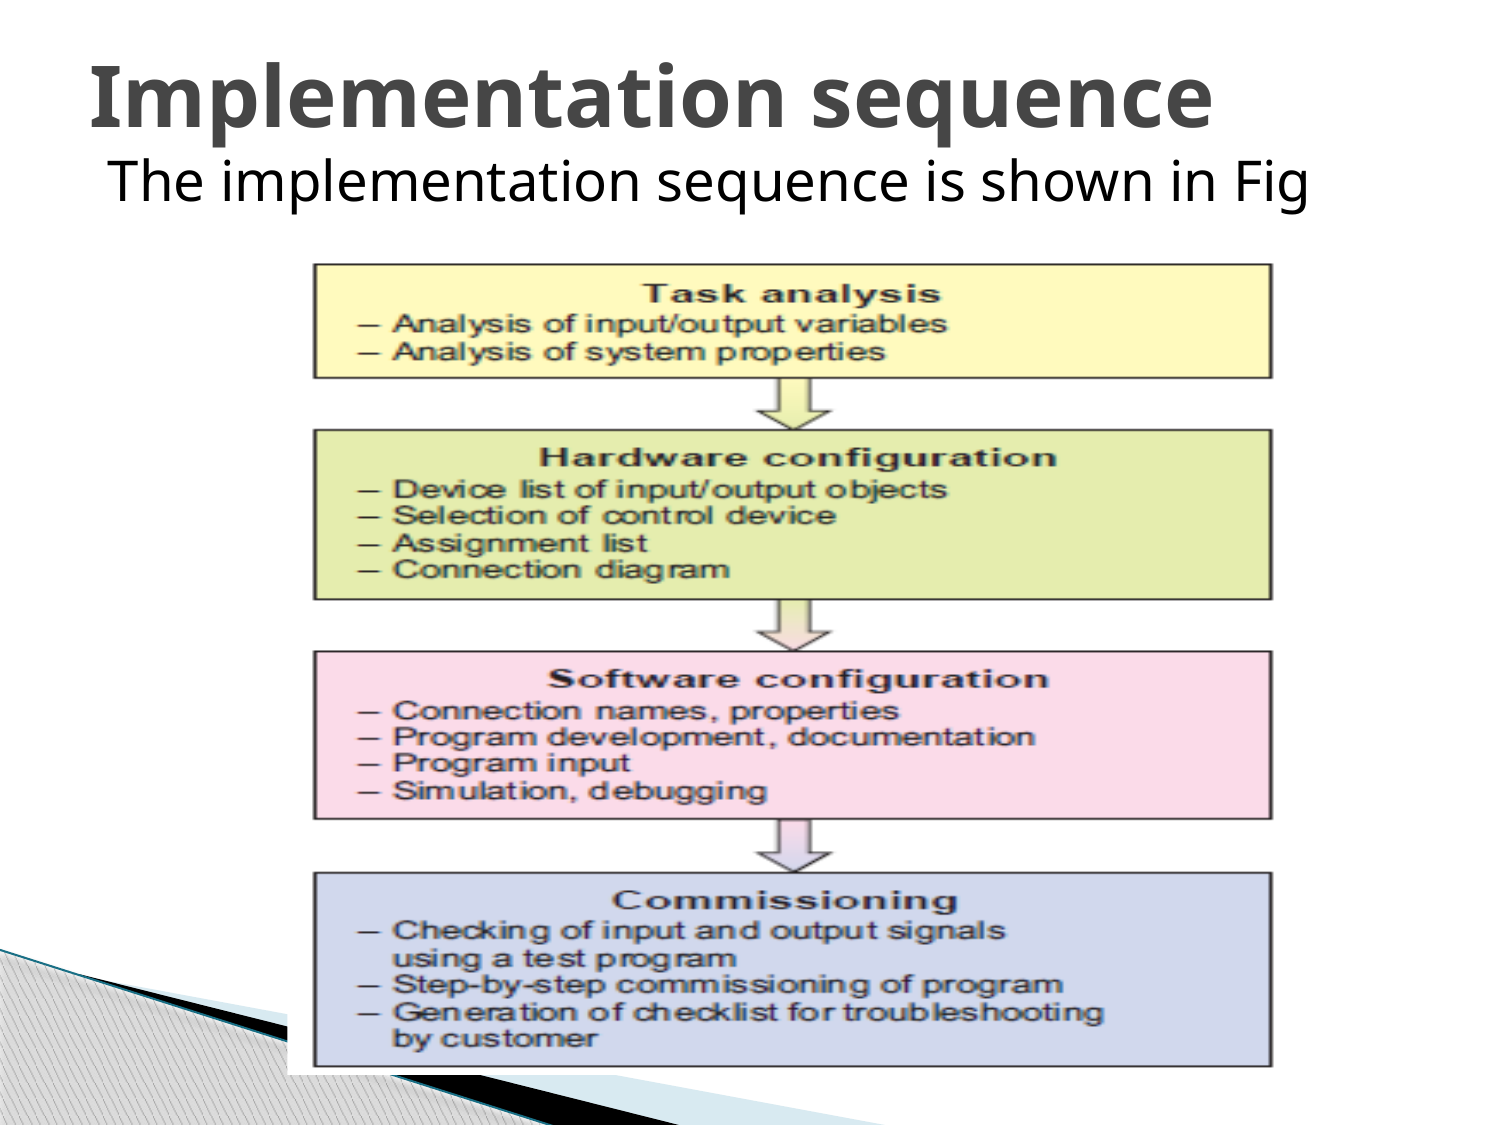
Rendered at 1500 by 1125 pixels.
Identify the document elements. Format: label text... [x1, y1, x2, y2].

title Implementation sequence [75, 0, 1425, 188]
picture [287, 249, 1288, 1076]
list The implementation sequence is shown in Fig [75, 137, 1450, 1125]
